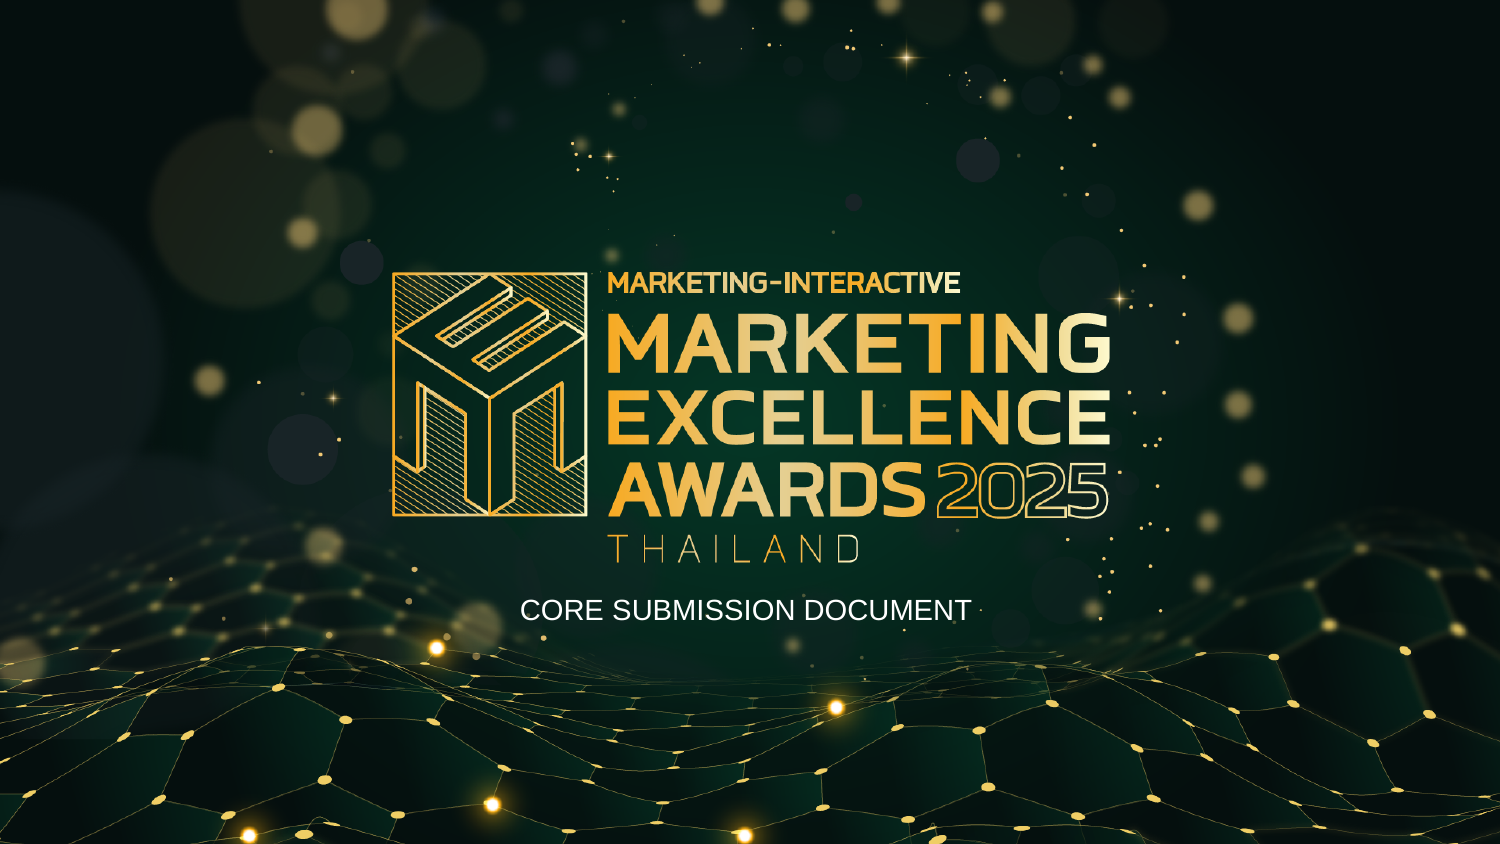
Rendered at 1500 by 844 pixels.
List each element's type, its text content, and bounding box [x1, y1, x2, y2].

text_box CORE SUBMISSION DOCUMENT [374, 584, 1125, 634]
picture [0, 0, 1500, 844]
